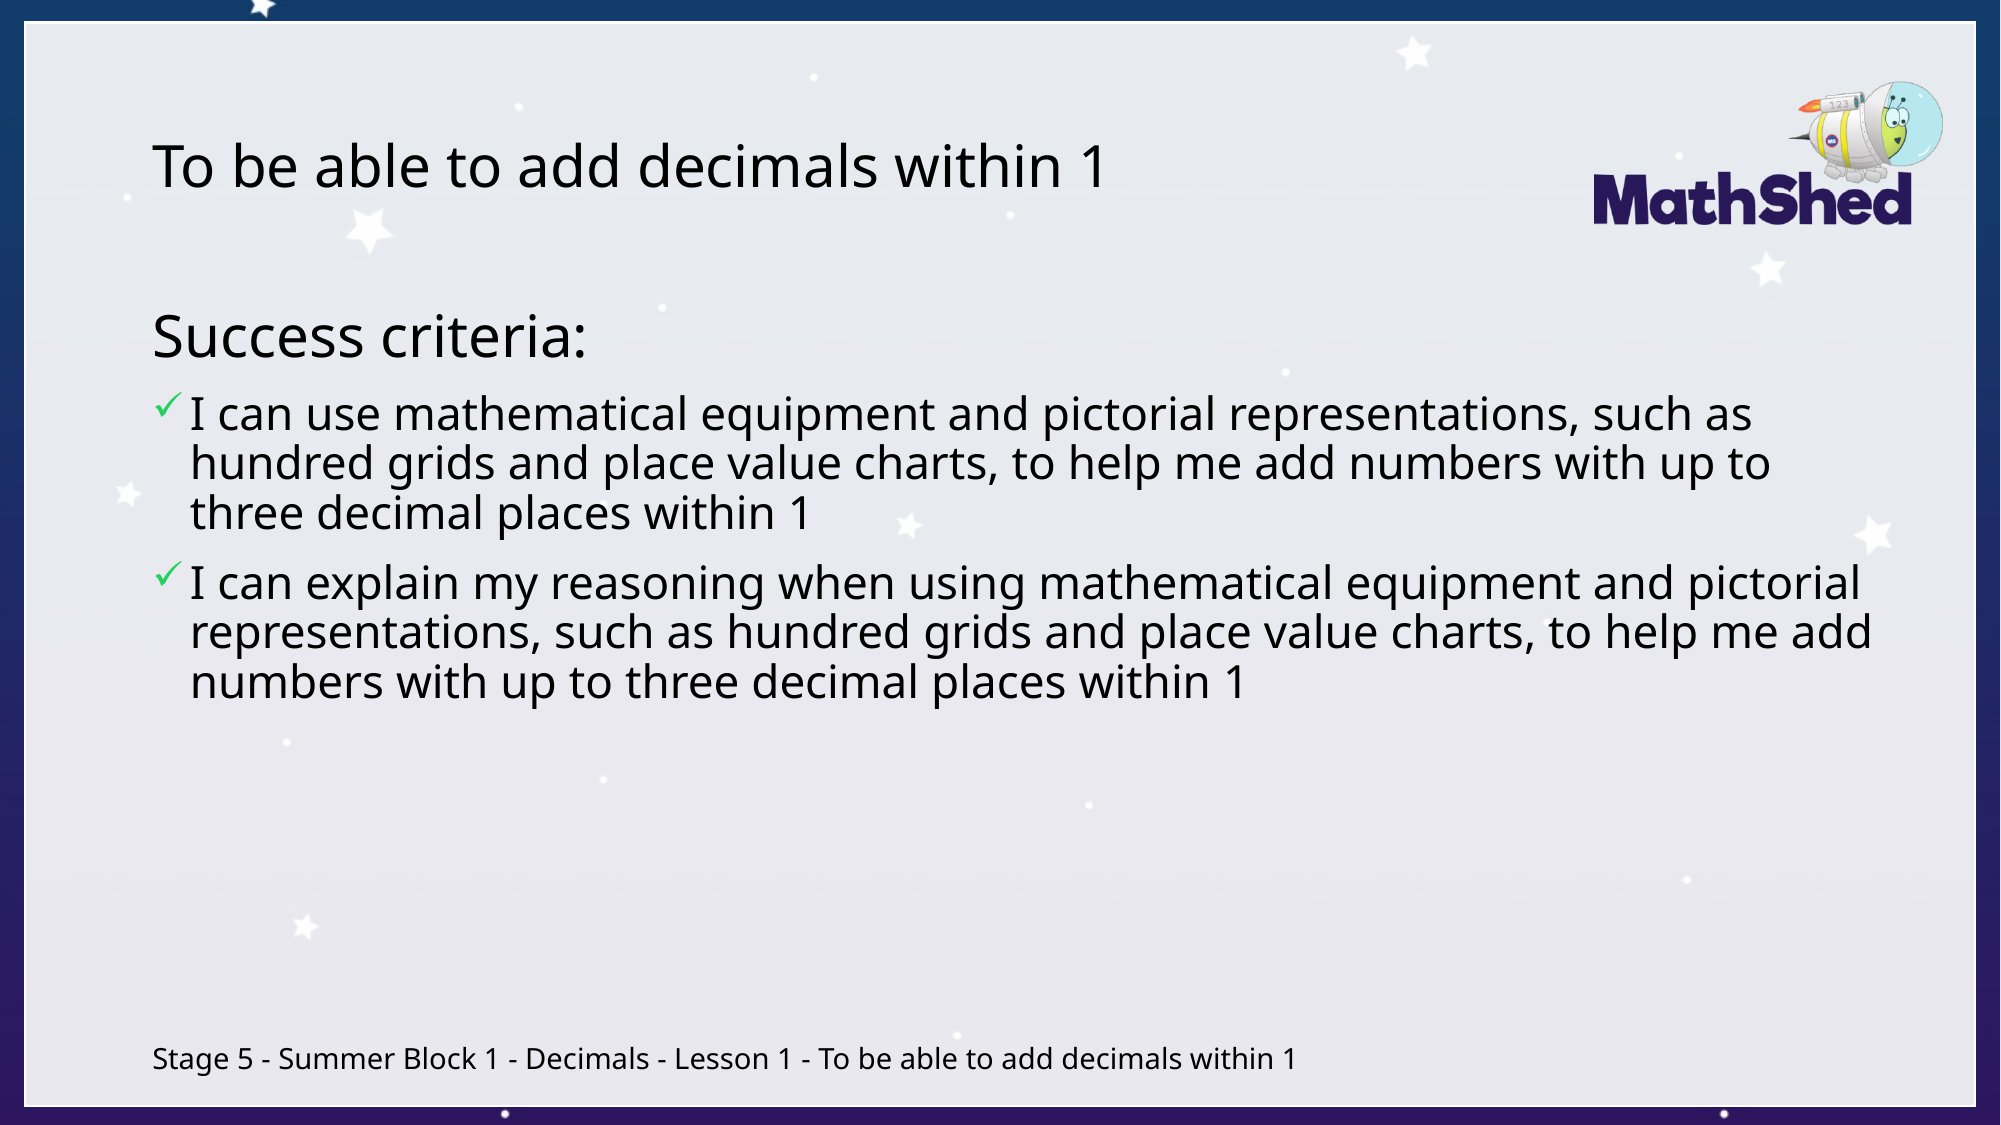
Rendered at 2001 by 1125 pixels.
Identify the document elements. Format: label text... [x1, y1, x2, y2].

list Success criteria: I can use mathematical equipment and pictorial representations, such as hundred grids and place value charts, to help me add numbers with up to three decimal places within 1 I can explain my reasoning when using mathematical equipment and pictorial representations, such as hundred grids and place value charts, to help me add numbers with up to three decimal places within 1 [137, 299, 1898, 1014]
footer Stage 5 - Summer Block 1 - Decimals - Lesson 1 - To be able to add decimals within 1 [137, 1033, 2000, 1093]
title To be able to add decimals within 1 [137, 59, 1578, 278]
picture [0, 0, 2001, 1125]
